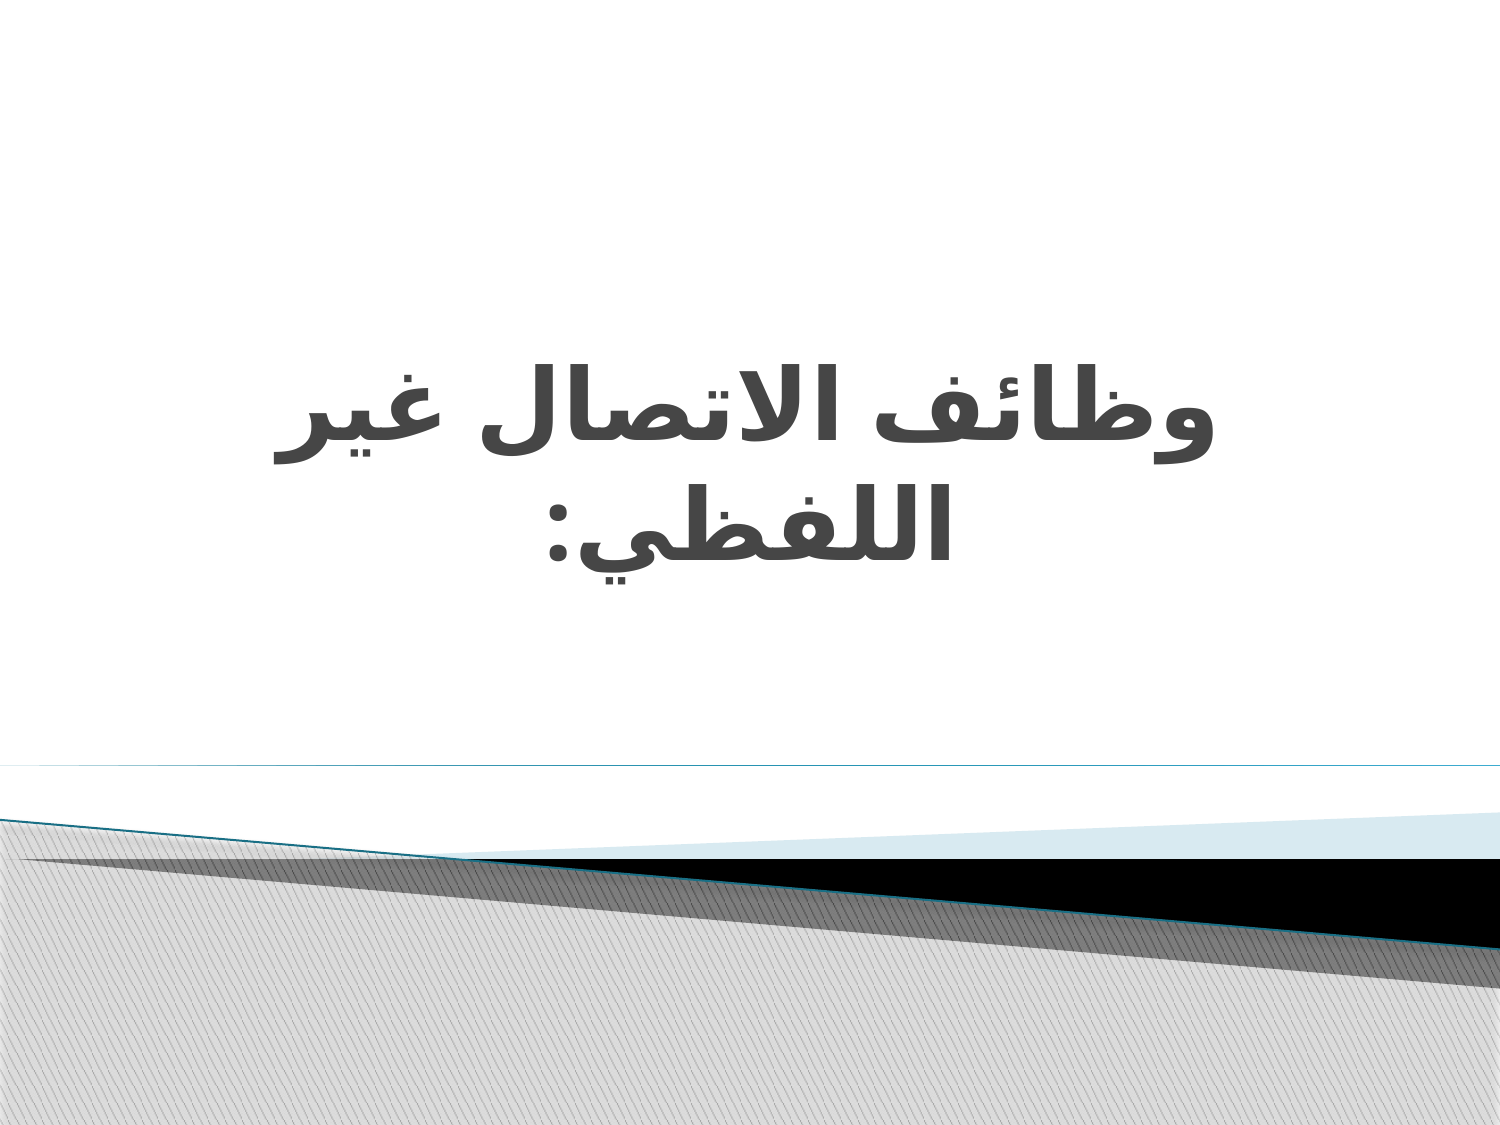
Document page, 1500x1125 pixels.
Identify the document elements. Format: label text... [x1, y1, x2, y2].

picture [5, 859, 1500, 989]
title وظائف الاتصال غير اللفظي: [112, 287, 1388, 588]
